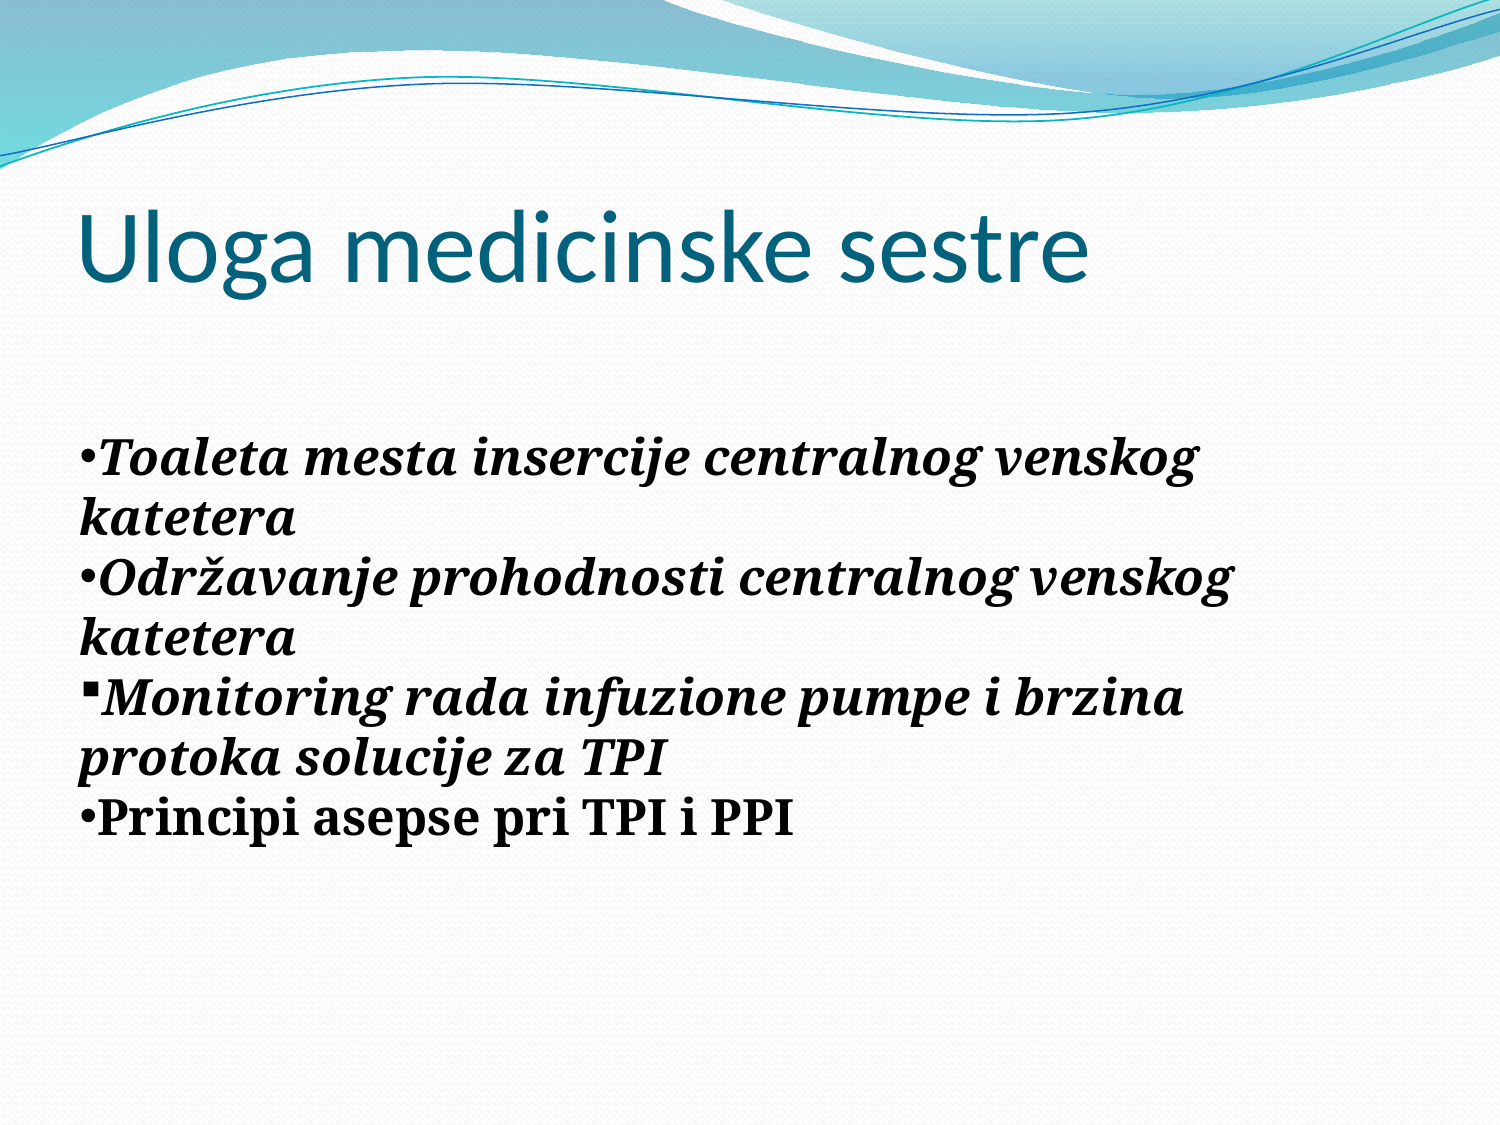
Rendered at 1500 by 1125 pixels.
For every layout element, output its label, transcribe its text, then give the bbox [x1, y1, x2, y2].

title Uloga medicinske sestre [75, 115, 1438, 303]
text_box Toaleta mesta insercije centralnog venskog katetera Održavanje prohodnosti centralnog venskog katetera Monitoring rada infuzione pumpe i brzina protoka solucije za TPI Principi asepse pri TPI i PPI [64, 373, 1412, 853]
